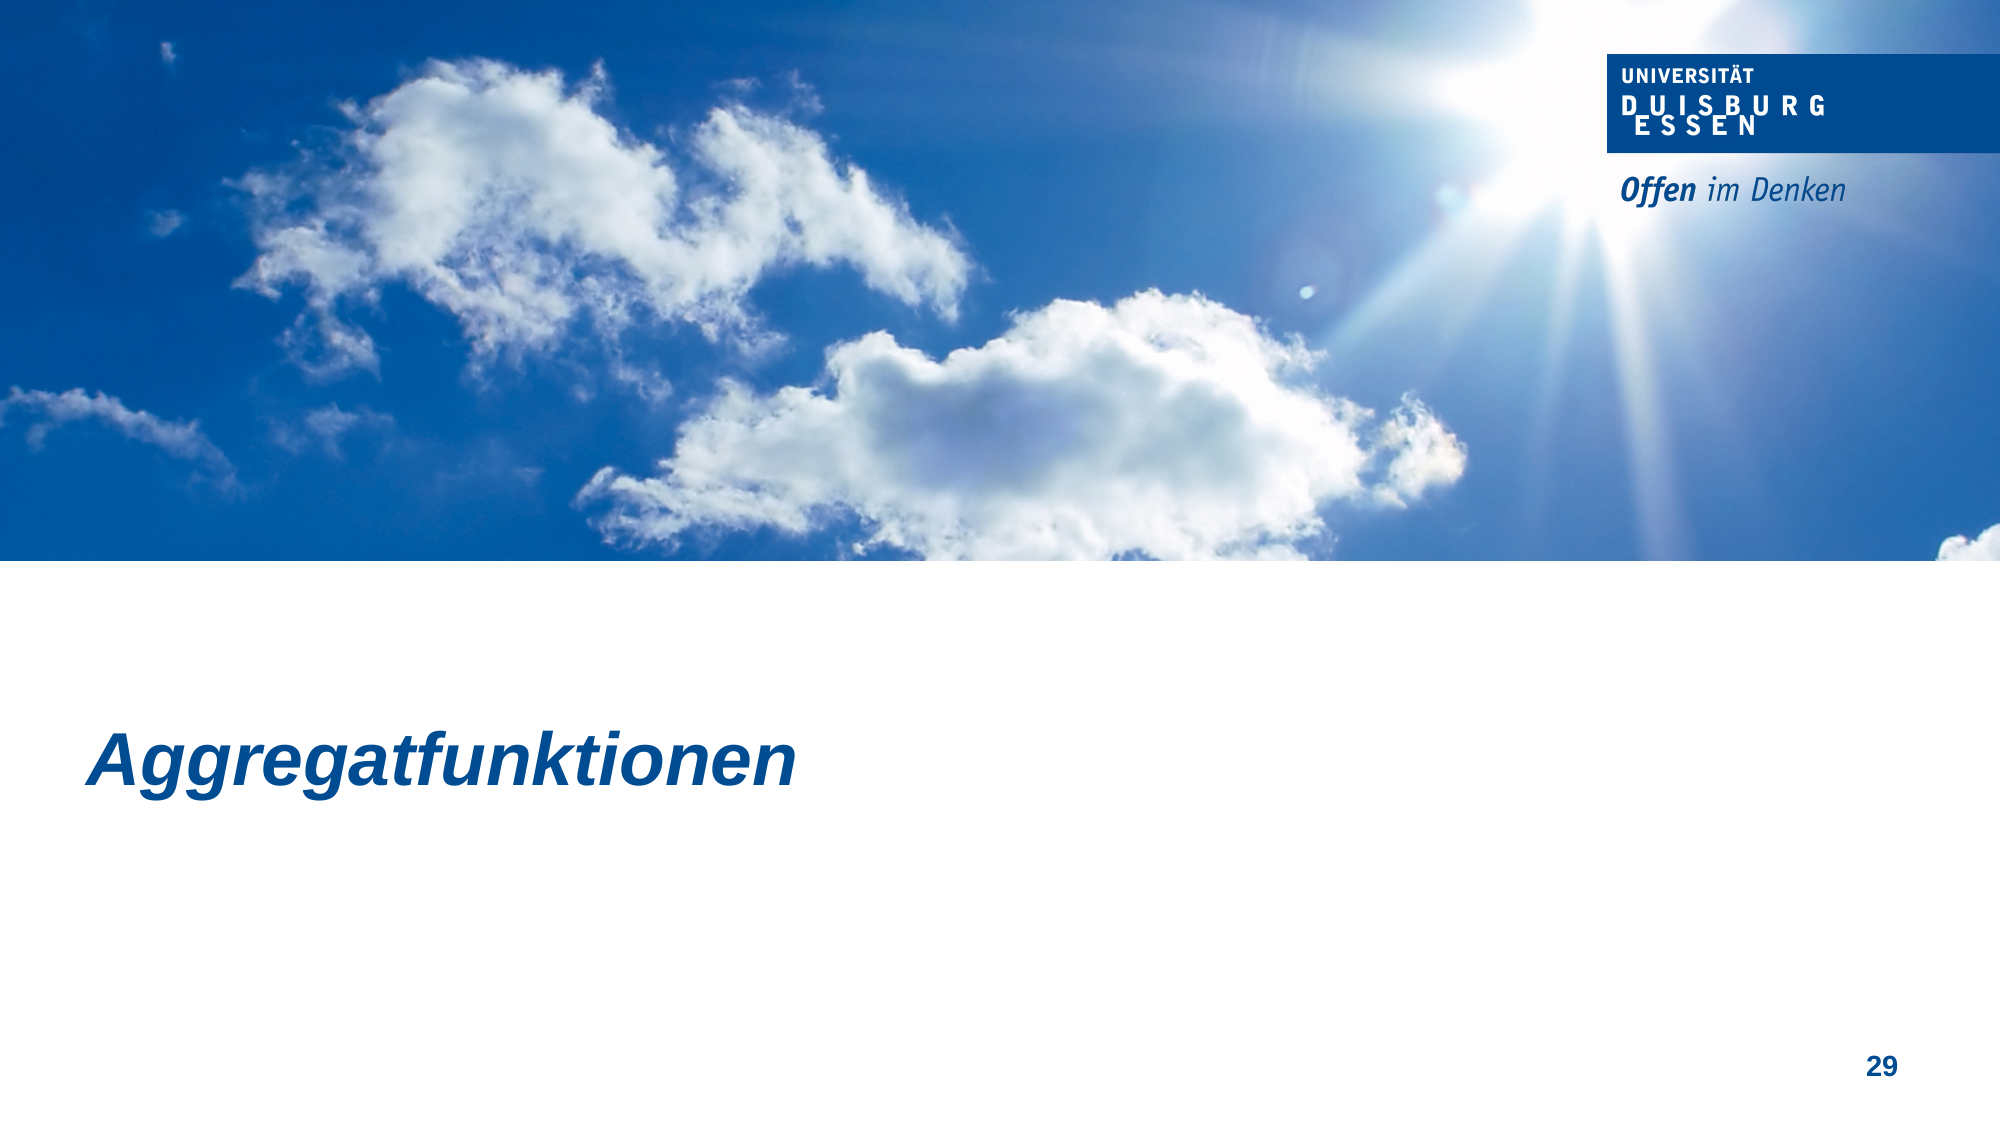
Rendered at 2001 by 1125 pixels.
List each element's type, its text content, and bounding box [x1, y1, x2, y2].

list Aggregatfunktionen [86, 710, 1276, 789]
picture [0, 0, 2000, 561]
slide_number 29 [1677, 1039, 1914, 1081]
